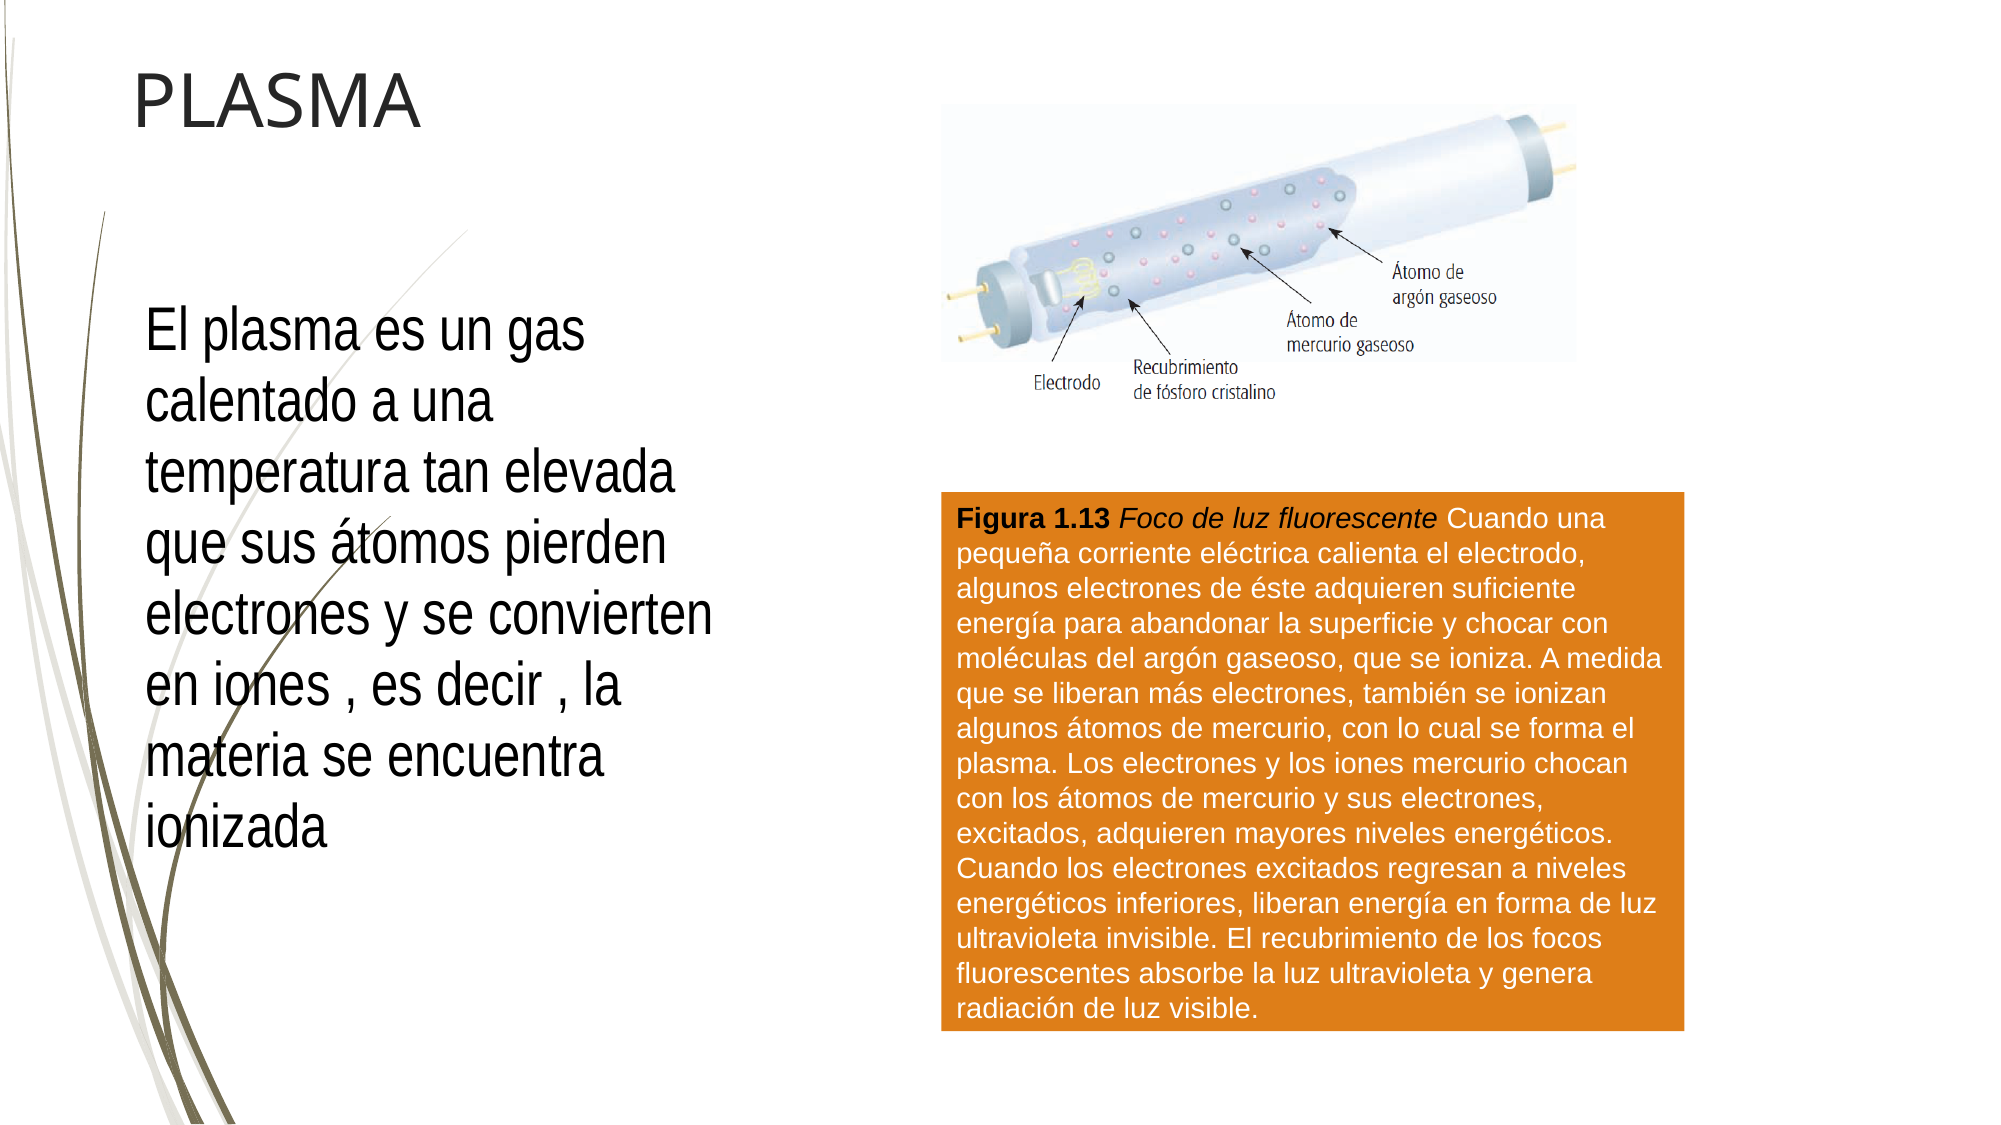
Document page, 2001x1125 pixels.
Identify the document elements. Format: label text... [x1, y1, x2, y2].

picture [941, 93, 1577, 409]
text_box Figura 1.13 Foco de luz fluorescente Cuando una pequeña corriente eléctrica calienta el electrodo, algunos electrones de éste adquieren suficiente energía para abandonar la superficie y chocar con moléculas del argón gaseoso, que se ioniza. A medida que se liberan más electrones, también se ionizan algunos átomos de mercurio, con lo cual se forma el plasma. Los electrones y los iones mercurio chocan con los átomos de mercurio y sus electrones, excitados, adquieren mayores niveles energéticos. Cuando los electrones excitados regresan a niveles energéticos inferiores, liberan energía en forma de luz ultravioleta invisible. El recubrimiento de los focos fluorescentes absorbe la luz ultravioleta y genera radiación de luz visible. [941, 492, 1685, 1032]
title PLASMA [116, 45, 698, 233]
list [145, 269, 727, 932]
